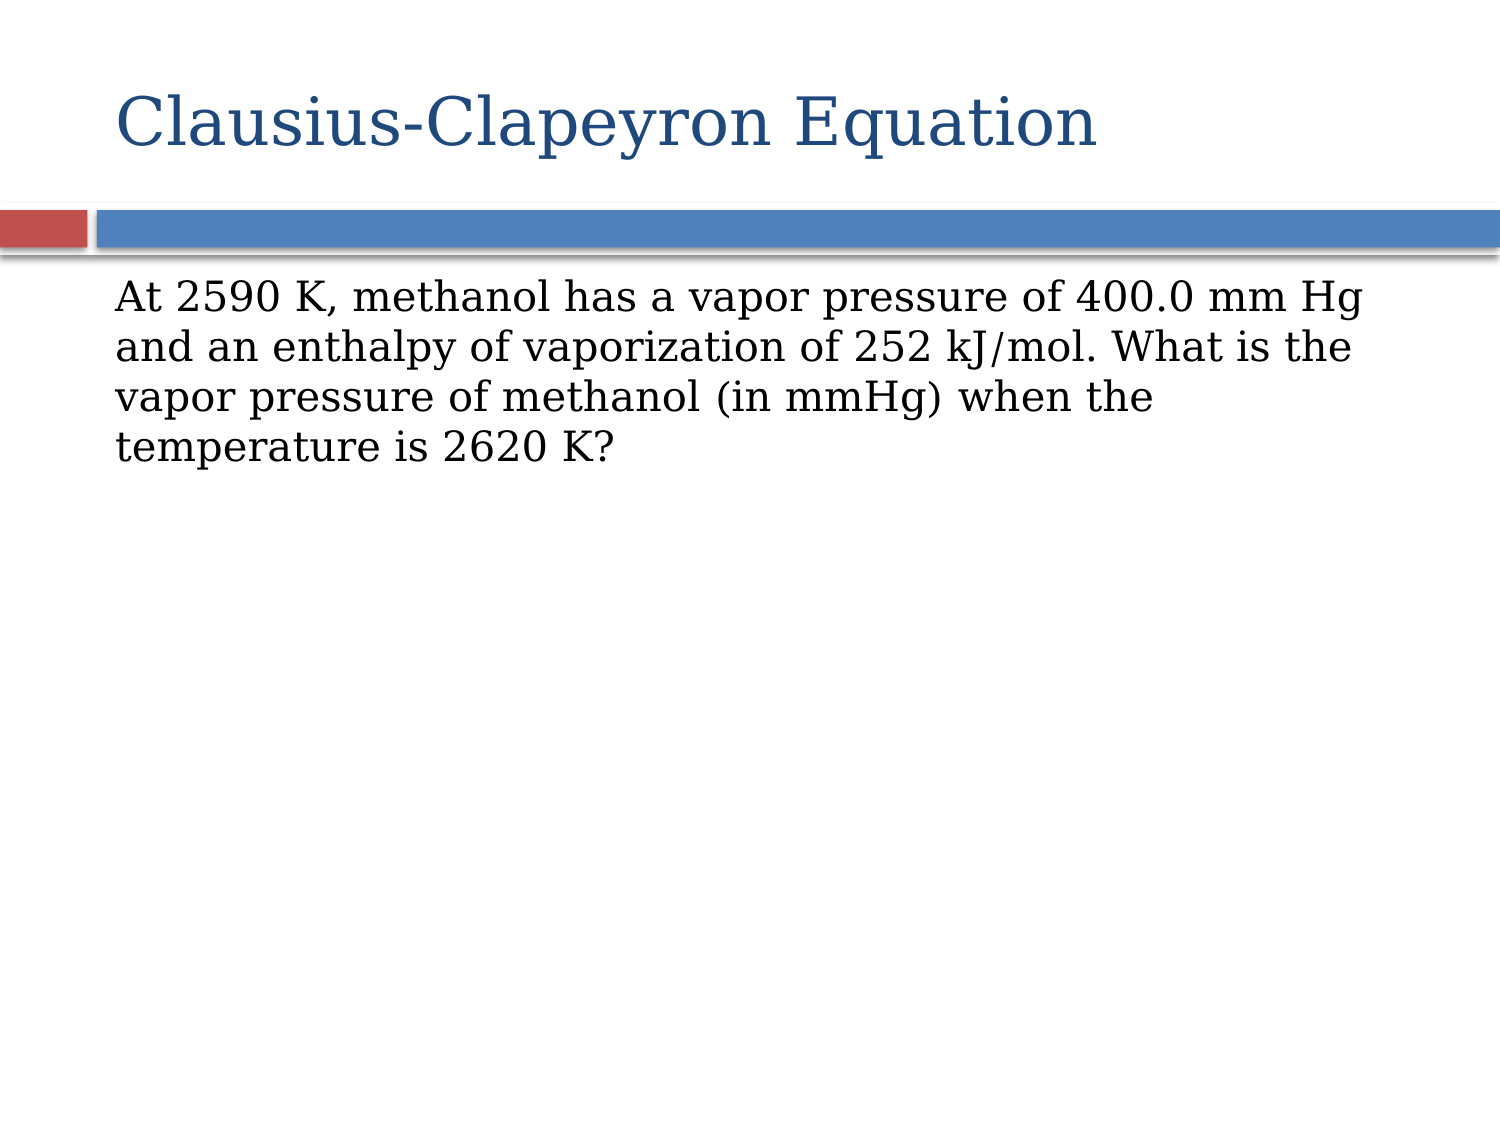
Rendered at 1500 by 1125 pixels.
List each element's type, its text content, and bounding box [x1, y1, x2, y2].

list At 2590 K, methanol has a vapor pressure of 400.0 mm Hg and an enthalpy of vaporization of 252 kJ/mol. What is the vapor pressure of methanol (in mmHg) when the temperature is 2620 K? [100, 262, 1438, 1000]
title Clausius-Clapeyron Equation [100, 37, 1438, 200]
